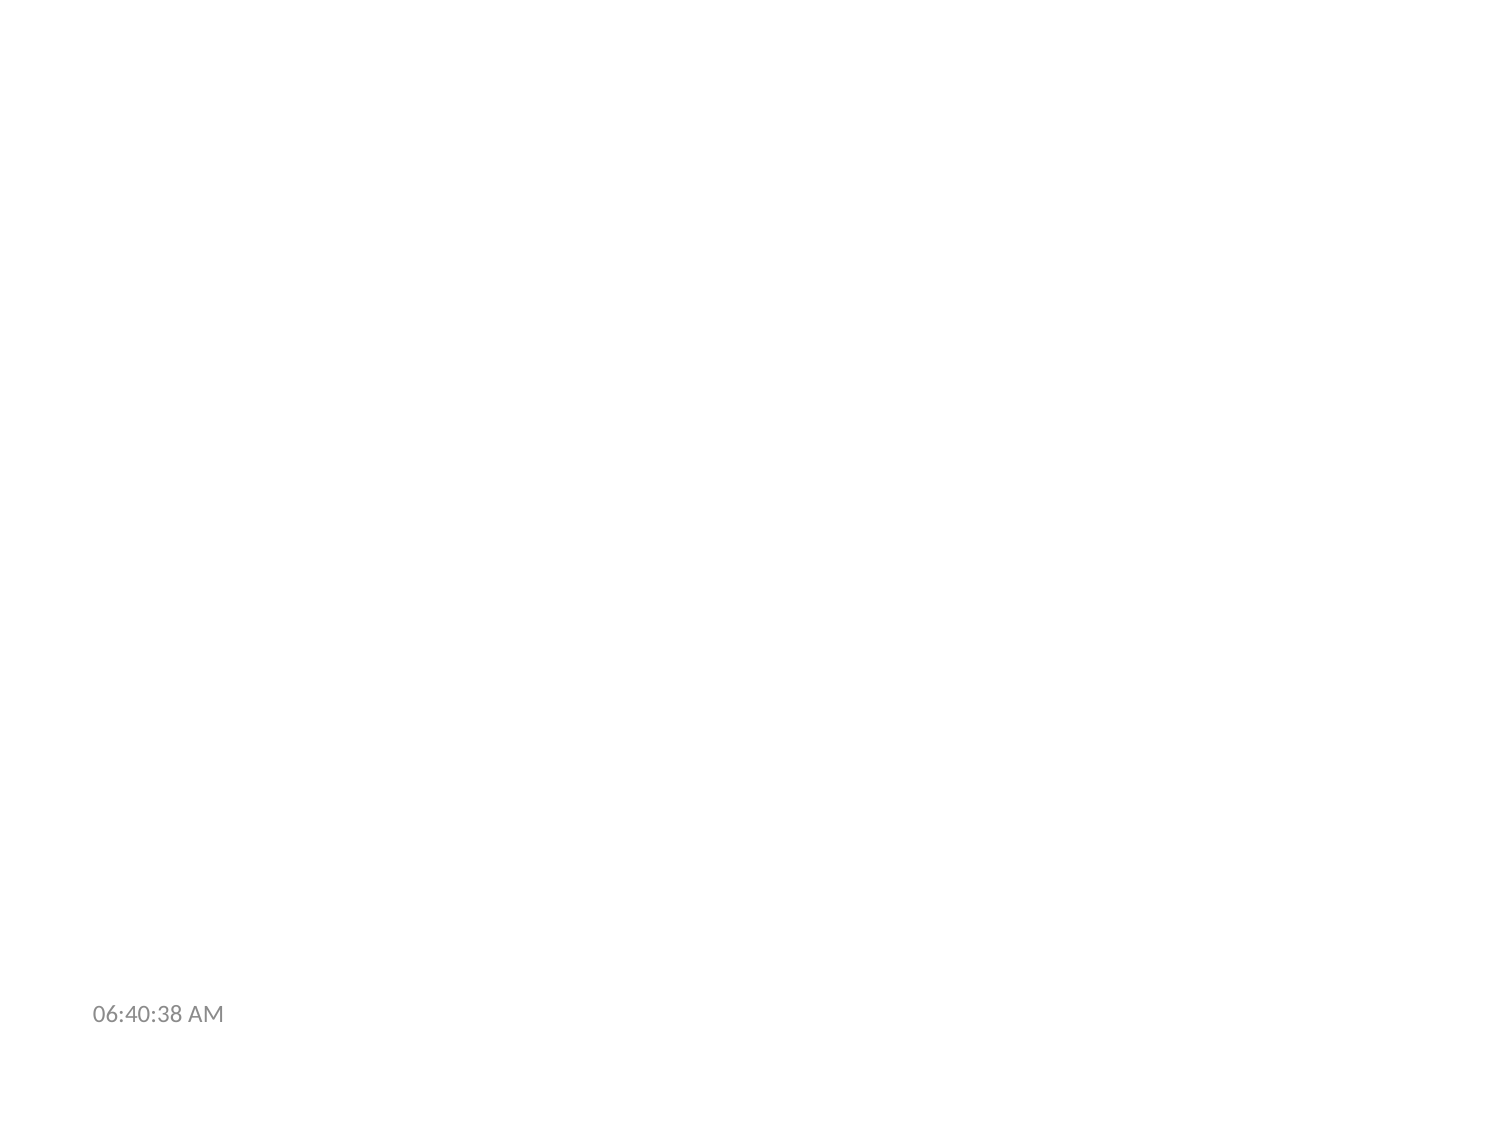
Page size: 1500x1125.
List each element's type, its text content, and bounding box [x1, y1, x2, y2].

text_box 3:35:09 PM [77, 982, 428, 1043]
